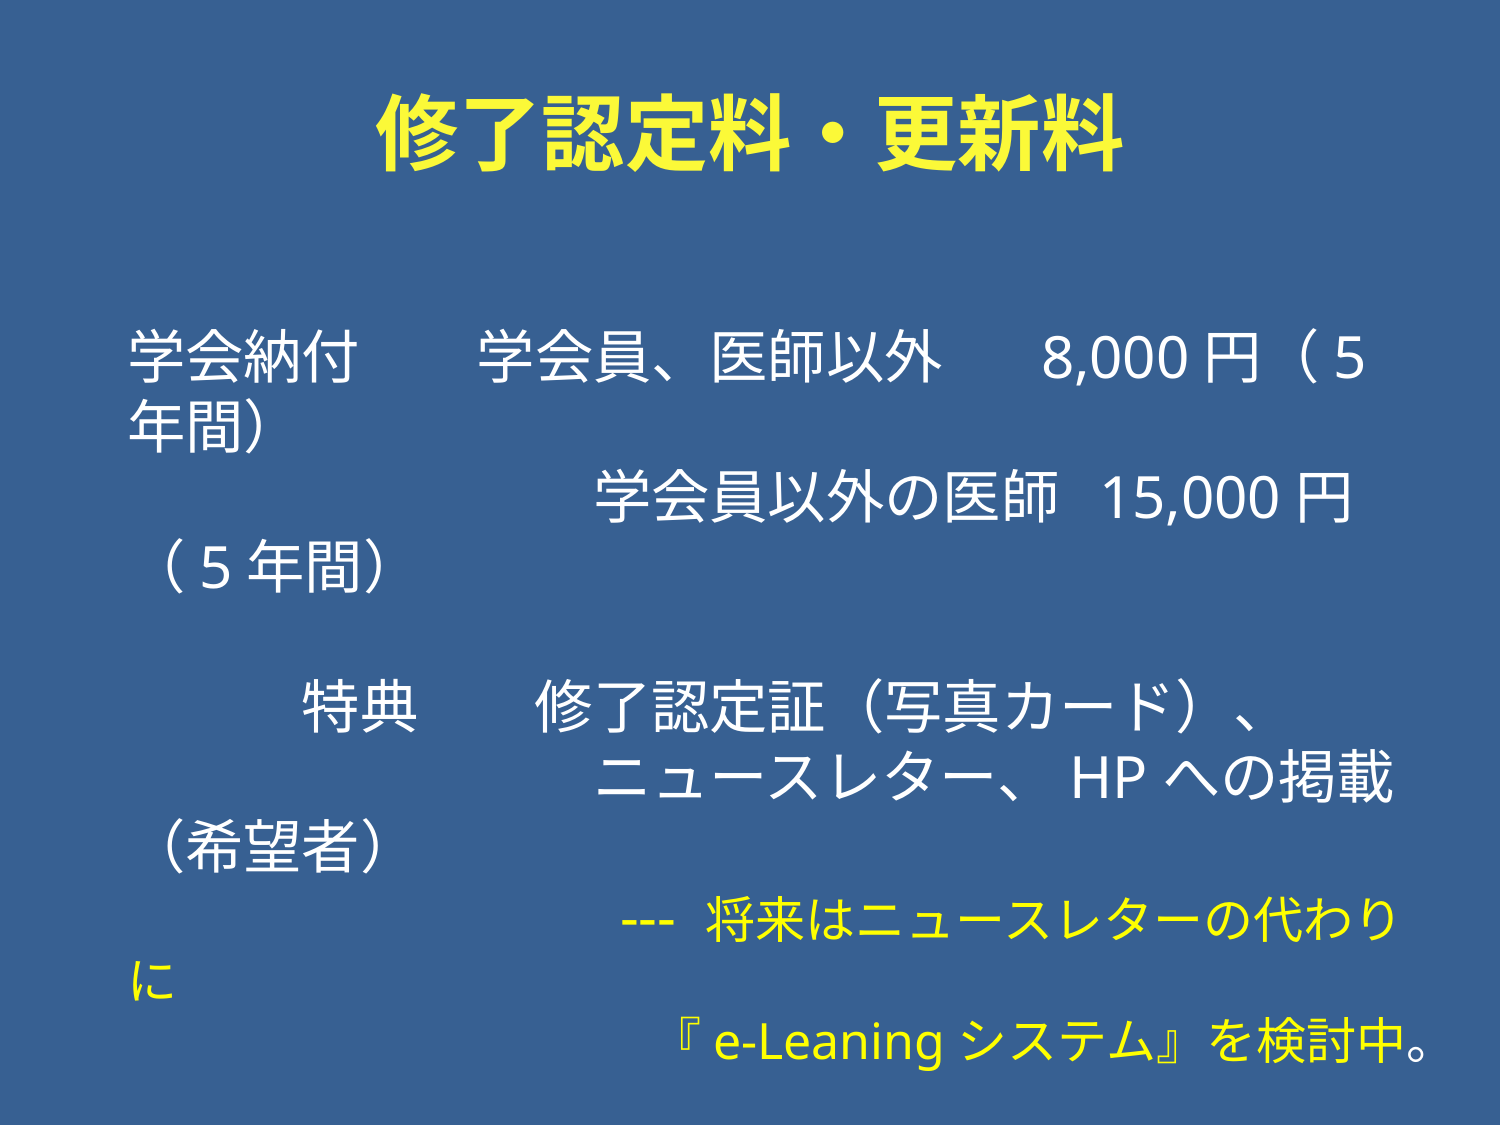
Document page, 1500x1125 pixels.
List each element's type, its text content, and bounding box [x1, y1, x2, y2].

title 修了認定料・更新料 [0, 37, 1500, 225]
text_box 学会納付 学会員、医師以外 8,000円（5年間） 学会員以外の医師 15,000円（5年間） 特典 修了認定証（写真カード）、 ニュースレター、HPへの掲載（希望者） --- 将来はニュースレターの代わりに 『e-Leaningシステム』を検討中。 [112, 312, 1438, 1078]
